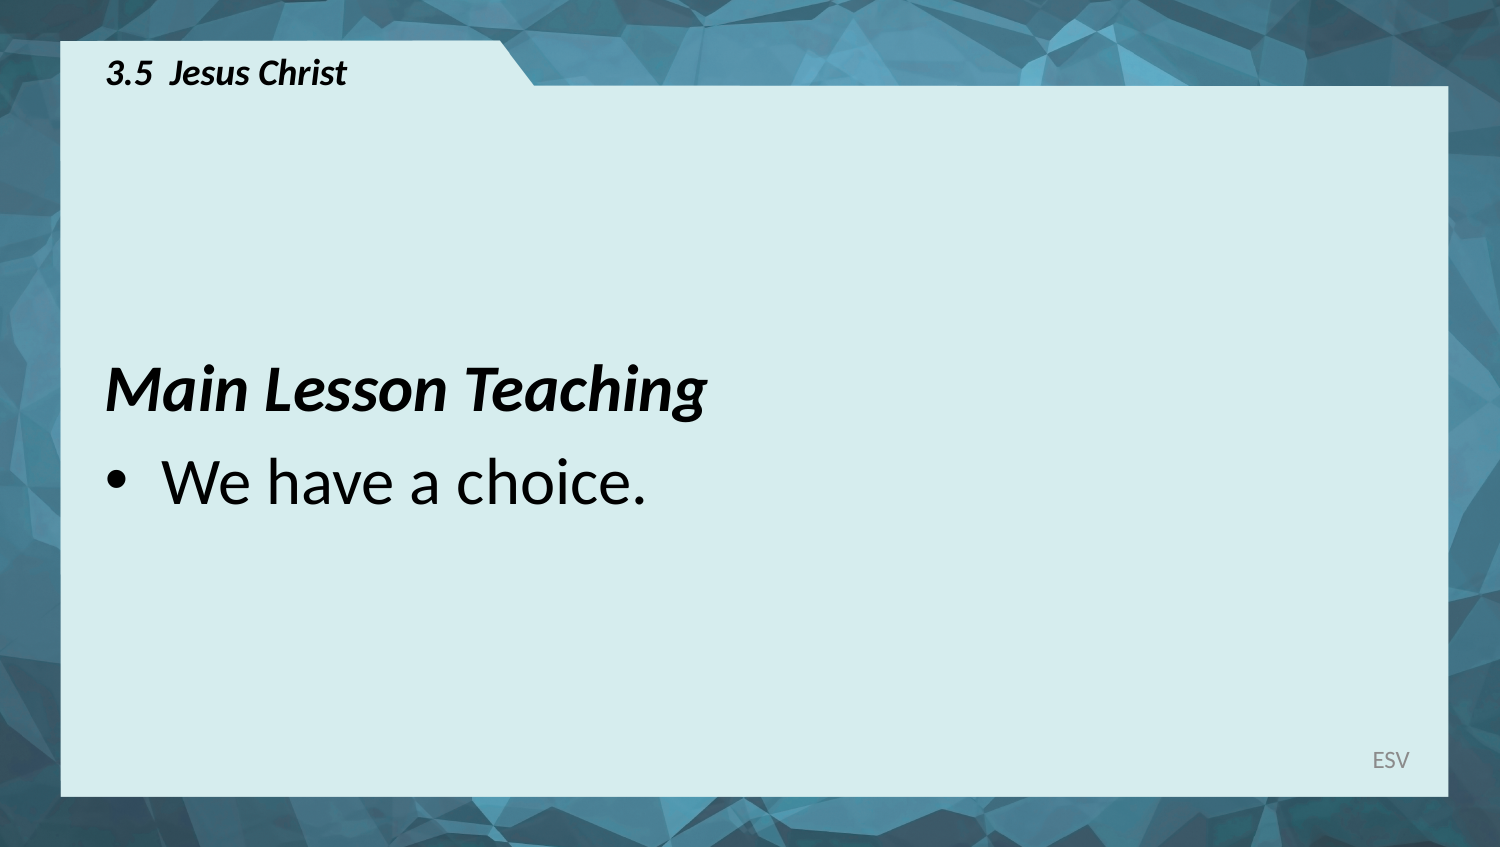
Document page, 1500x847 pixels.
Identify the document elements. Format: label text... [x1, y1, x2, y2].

picture [0, 0, 1500, 847]
list Main Lesson Teaching We have a choice. [89, 141, 1403, 722]
title 3.5 Jesus Christ [89, 33, 1420, 108]
footer ESV [950, 736, 1425, 782]
